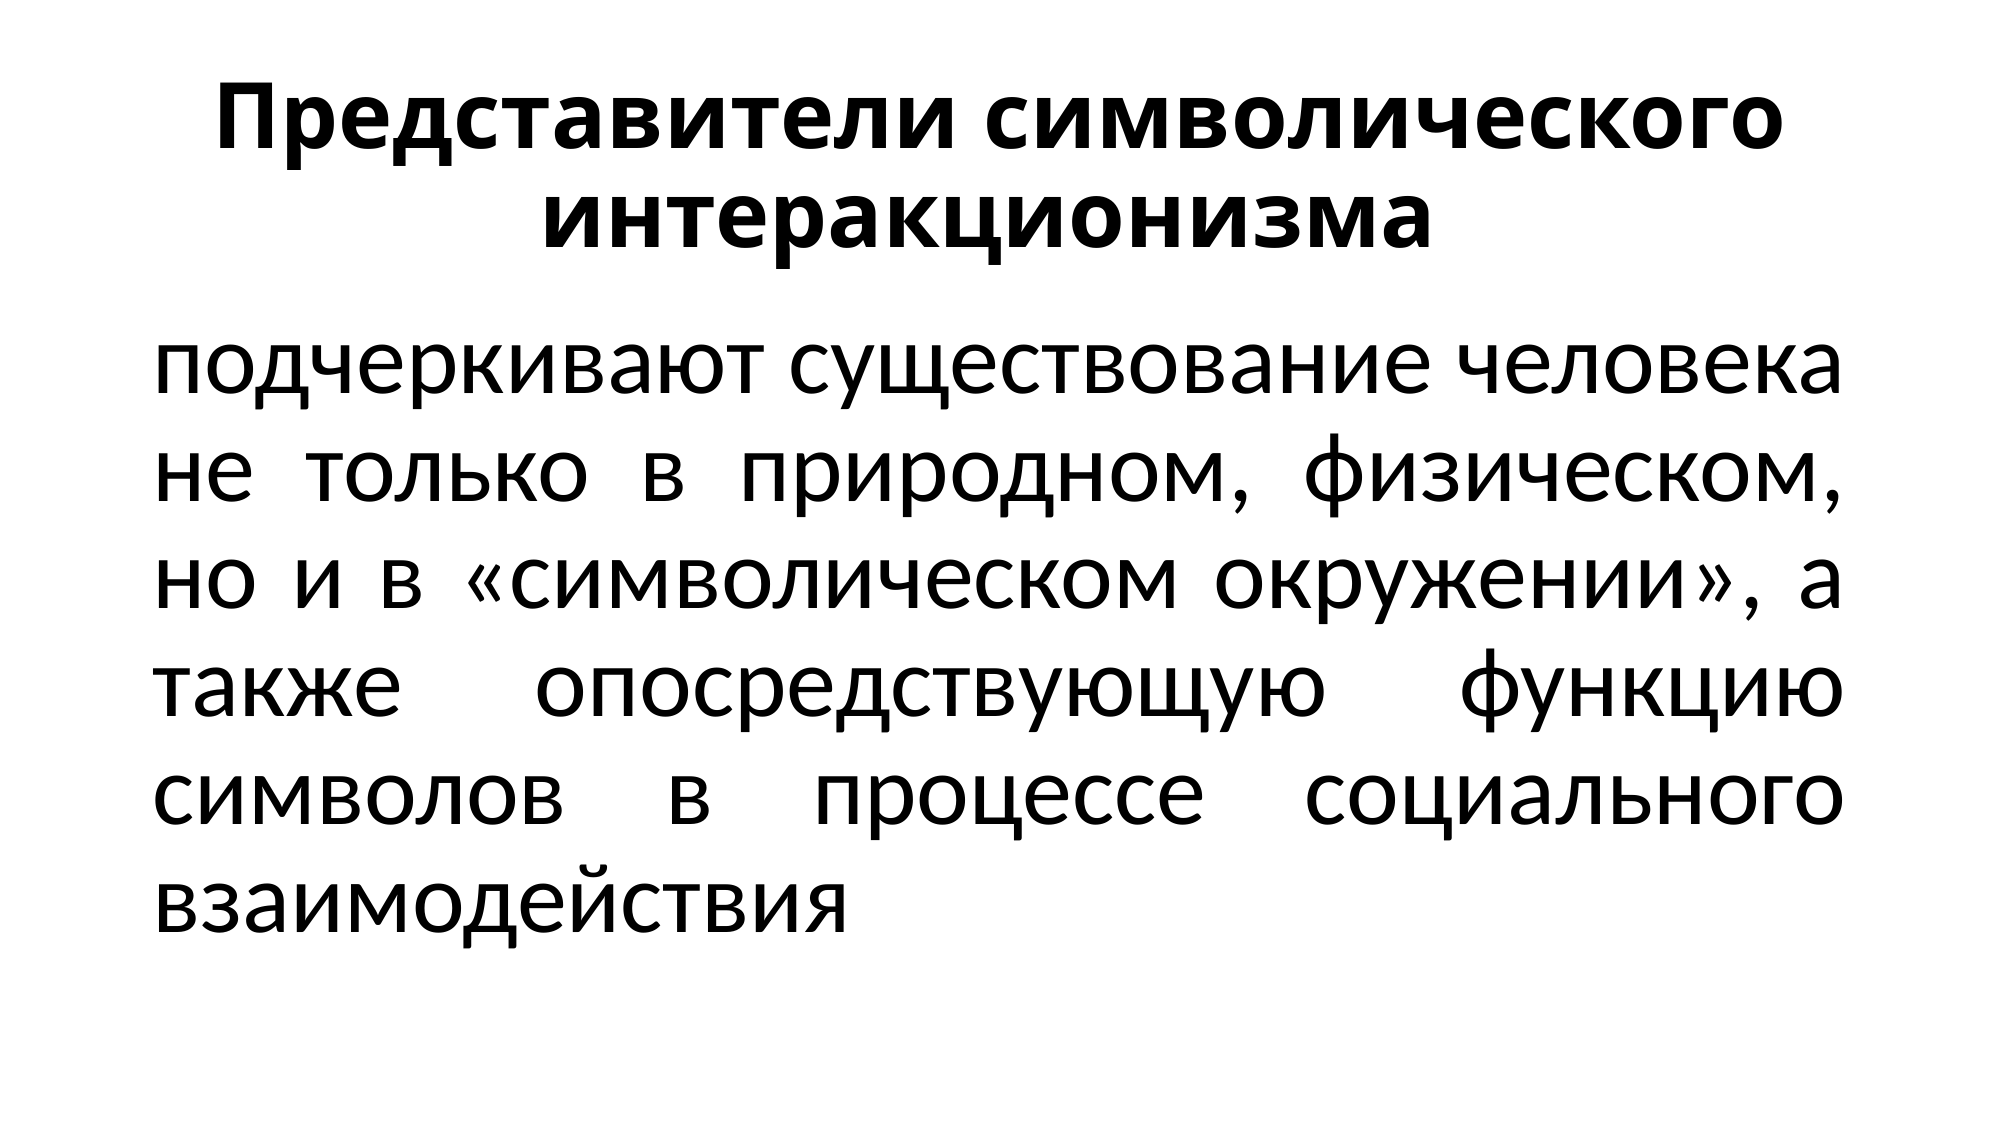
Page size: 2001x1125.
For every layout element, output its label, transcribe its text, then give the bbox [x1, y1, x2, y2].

title Представители символического интеракционизма [137, 59, 1863, 278]
list подчеркивают существование человека не только в природном, физическом, но и в «символическом окружении», а также опосредствующую функцию символов в процессе социального взаимодействия [137, 299, 1863, 1014]
